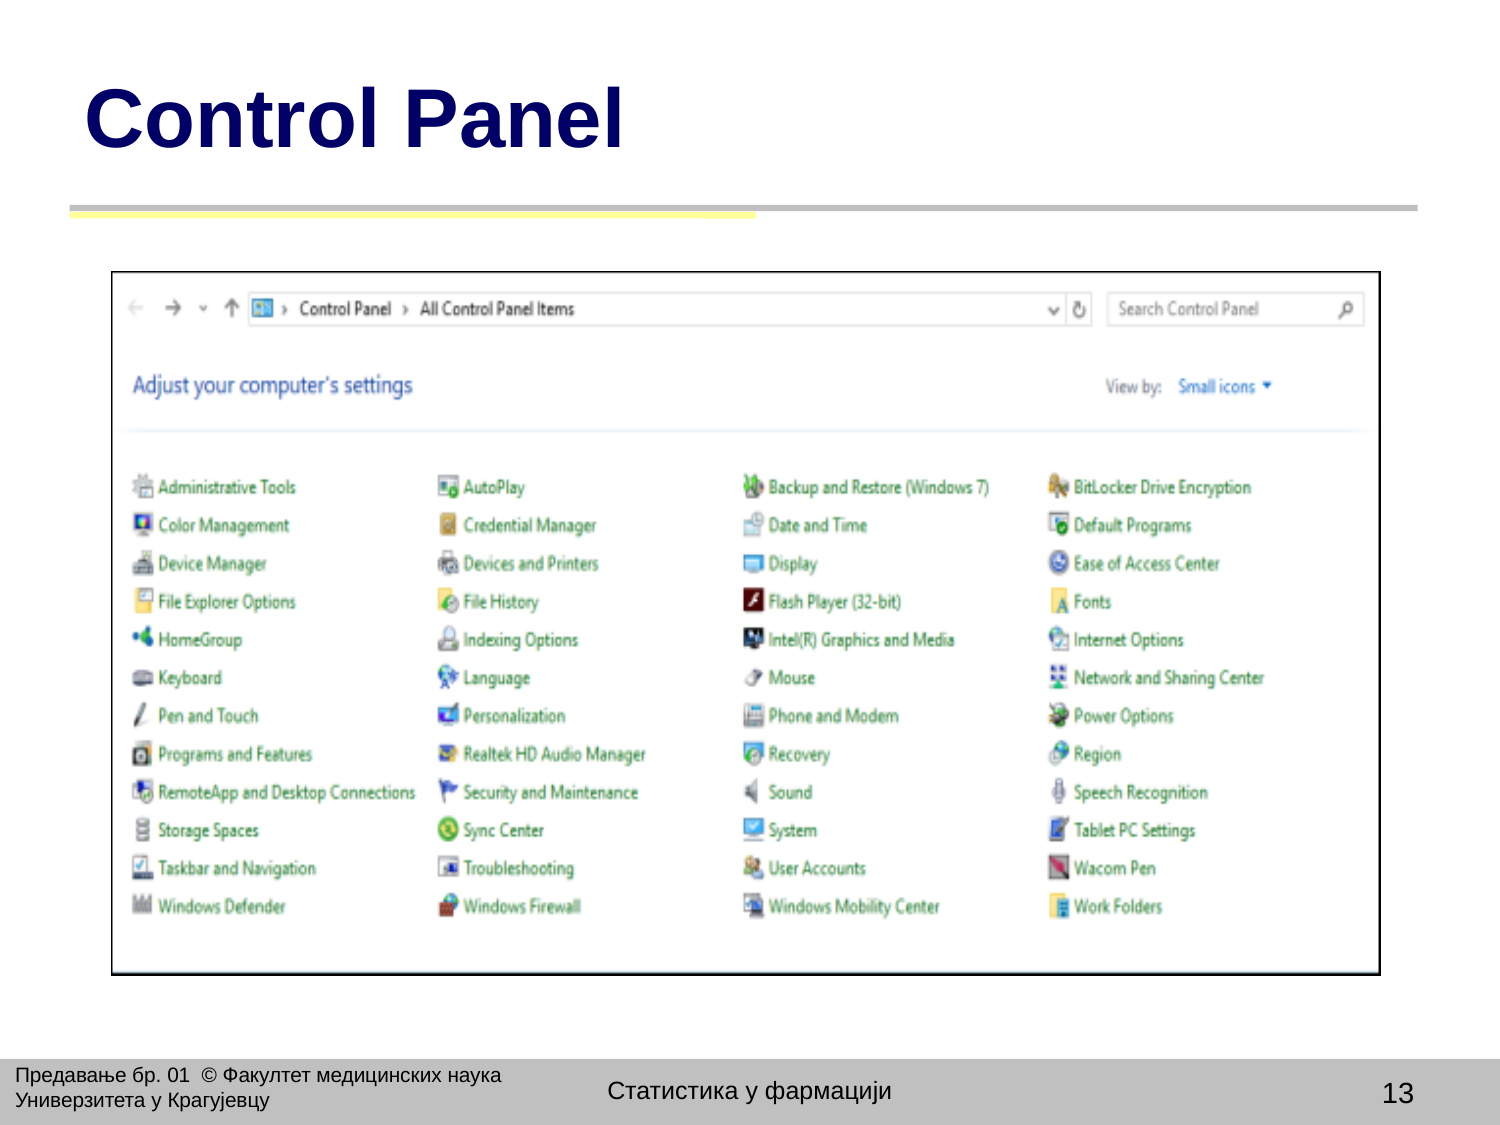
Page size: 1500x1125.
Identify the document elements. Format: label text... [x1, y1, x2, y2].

title Control Panel [69, 19, 1426, 208]
slide_number 13 [1079, 1066, 1430, 1125]
picture [111, 271, 1381, 976]
footer Статистика у фармацији [512, 1066, 988, 1125]
slide_number Предавање бр. 01 © Факултет медицинских наука Универзитета у Крагујевцу [0, 1053, 614, 1108]
